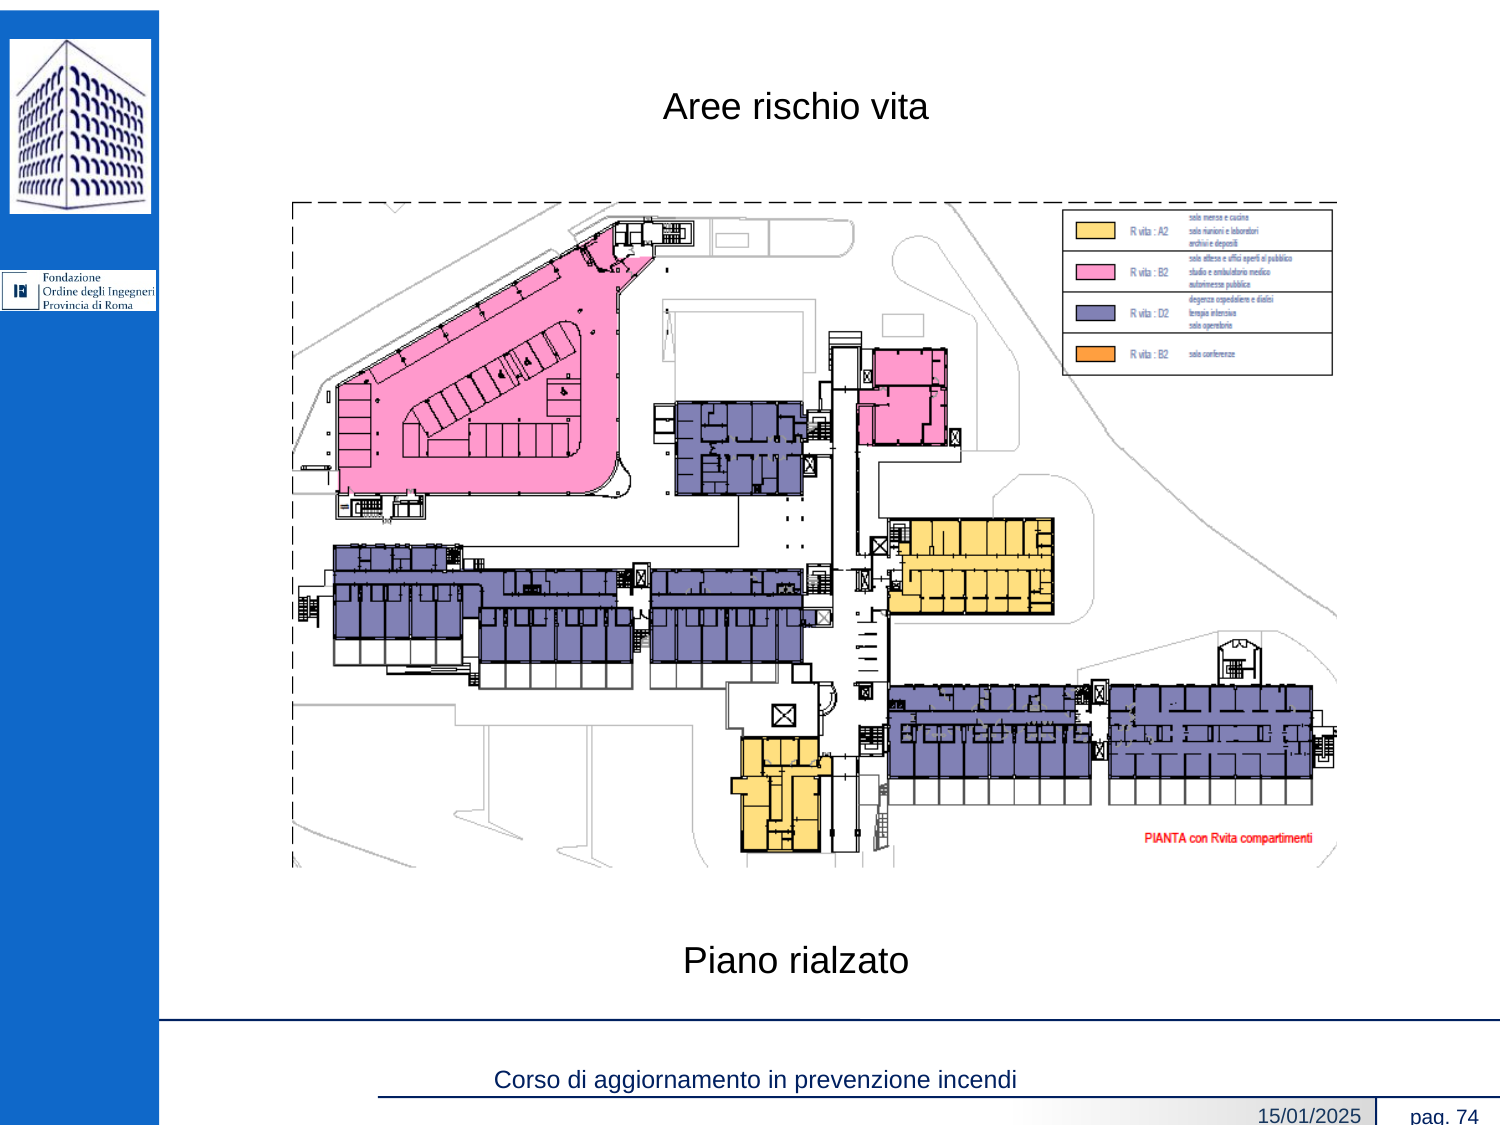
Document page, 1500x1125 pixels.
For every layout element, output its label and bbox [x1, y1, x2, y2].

text_box [0, 10, 1500, 1125]
